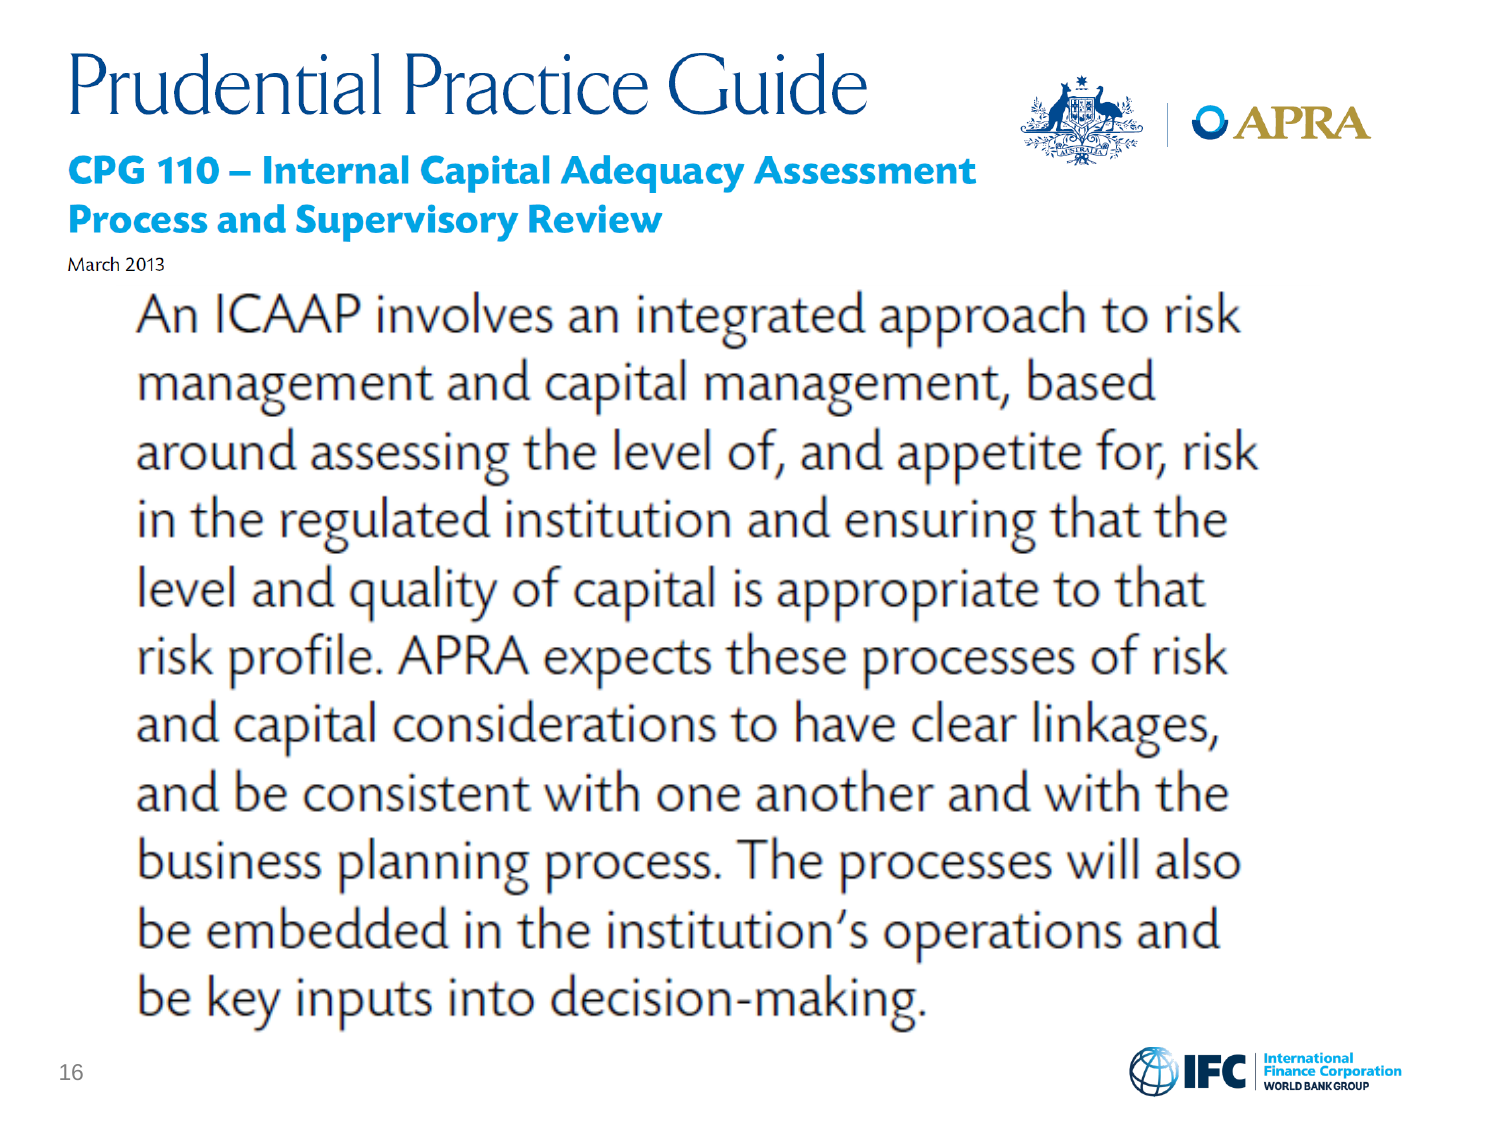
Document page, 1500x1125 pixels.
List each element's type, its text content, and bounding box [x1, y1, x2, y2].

slide_number 15 [58, 1041, 150, 1101]
picture [58, 48, 1447, 1100]
